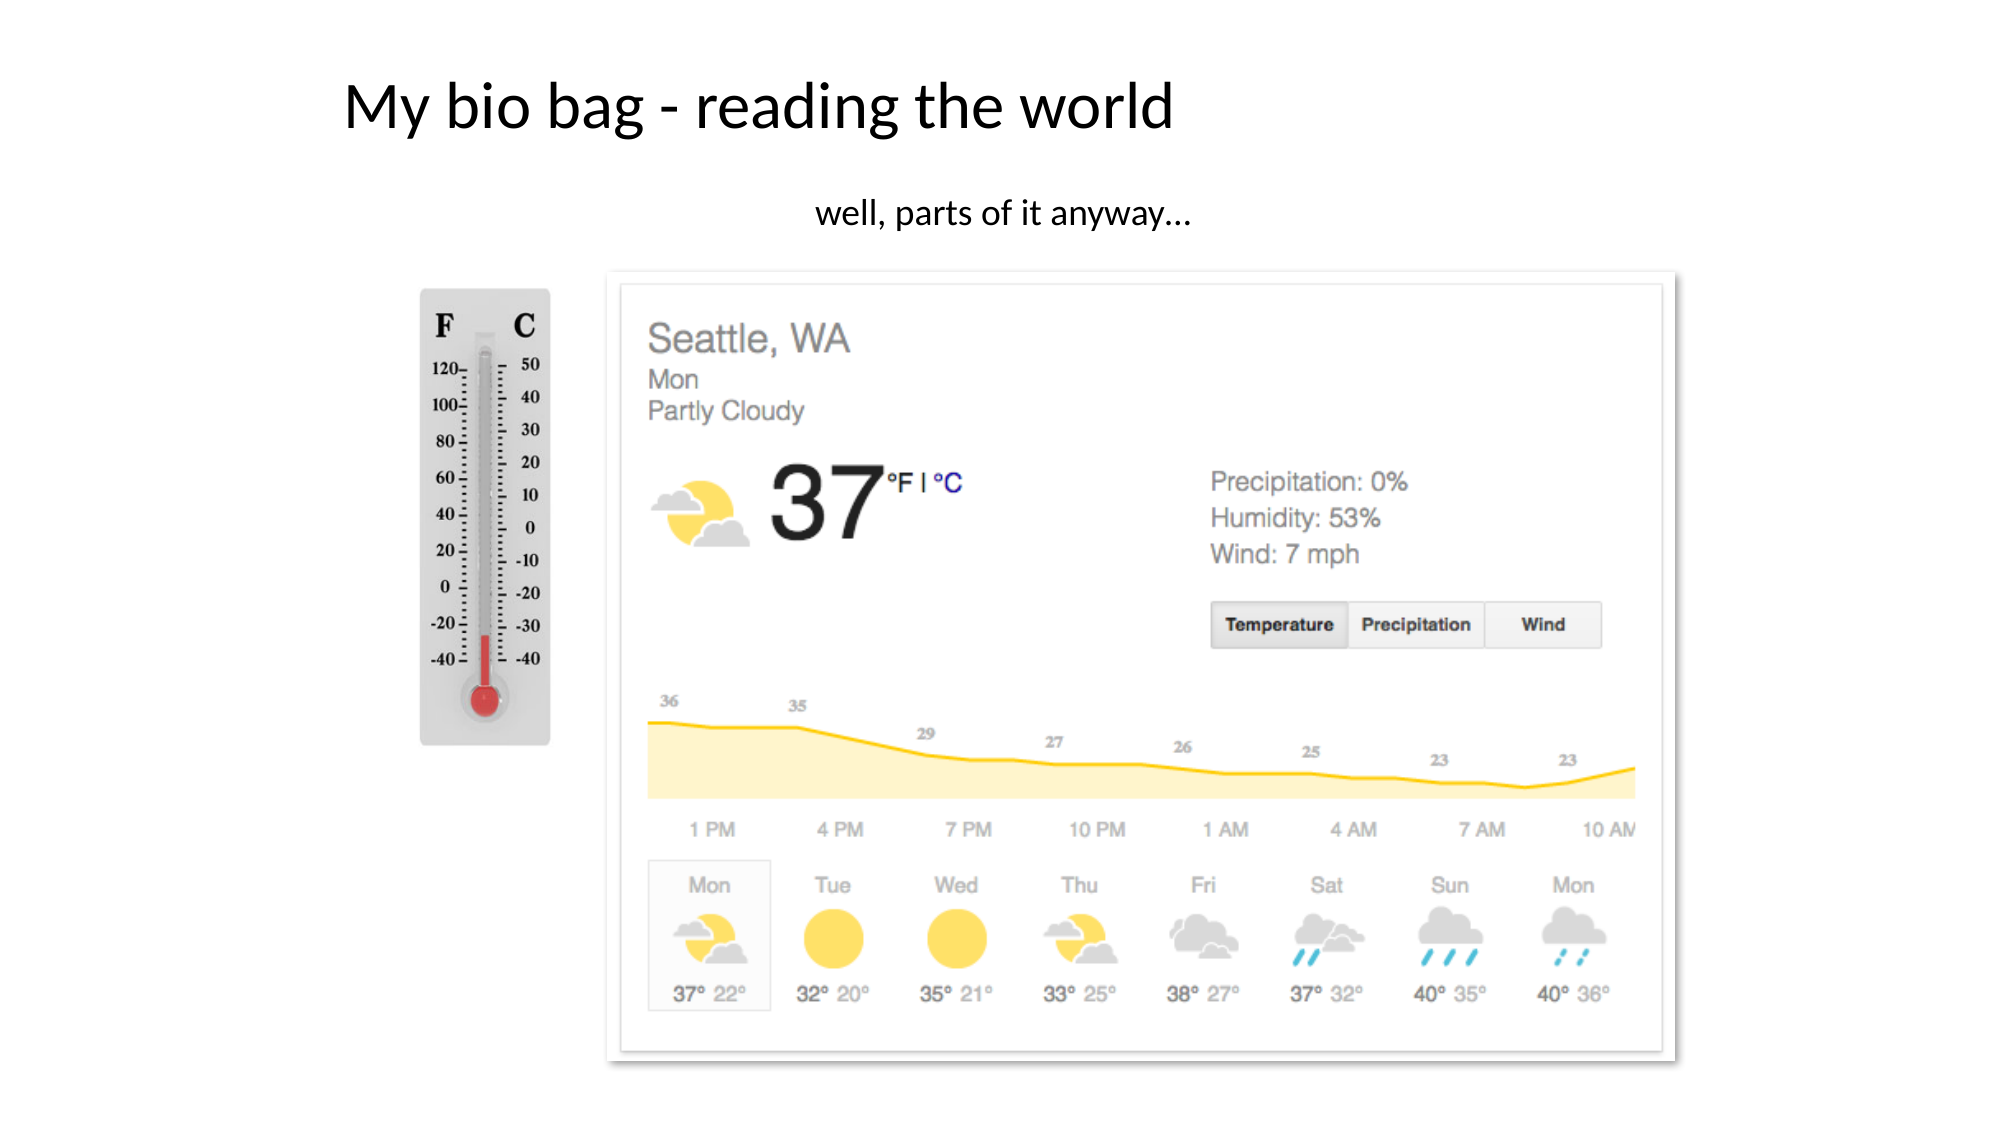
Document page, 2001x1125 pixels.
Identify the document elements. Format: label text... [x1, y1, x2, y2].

text_box well, parts of it anyway… [800, 181, 1207, 241]
text_box My bio bag - reading the world [328, 54, 1207, 149]
picture [282, 260, 1675, 1061]
